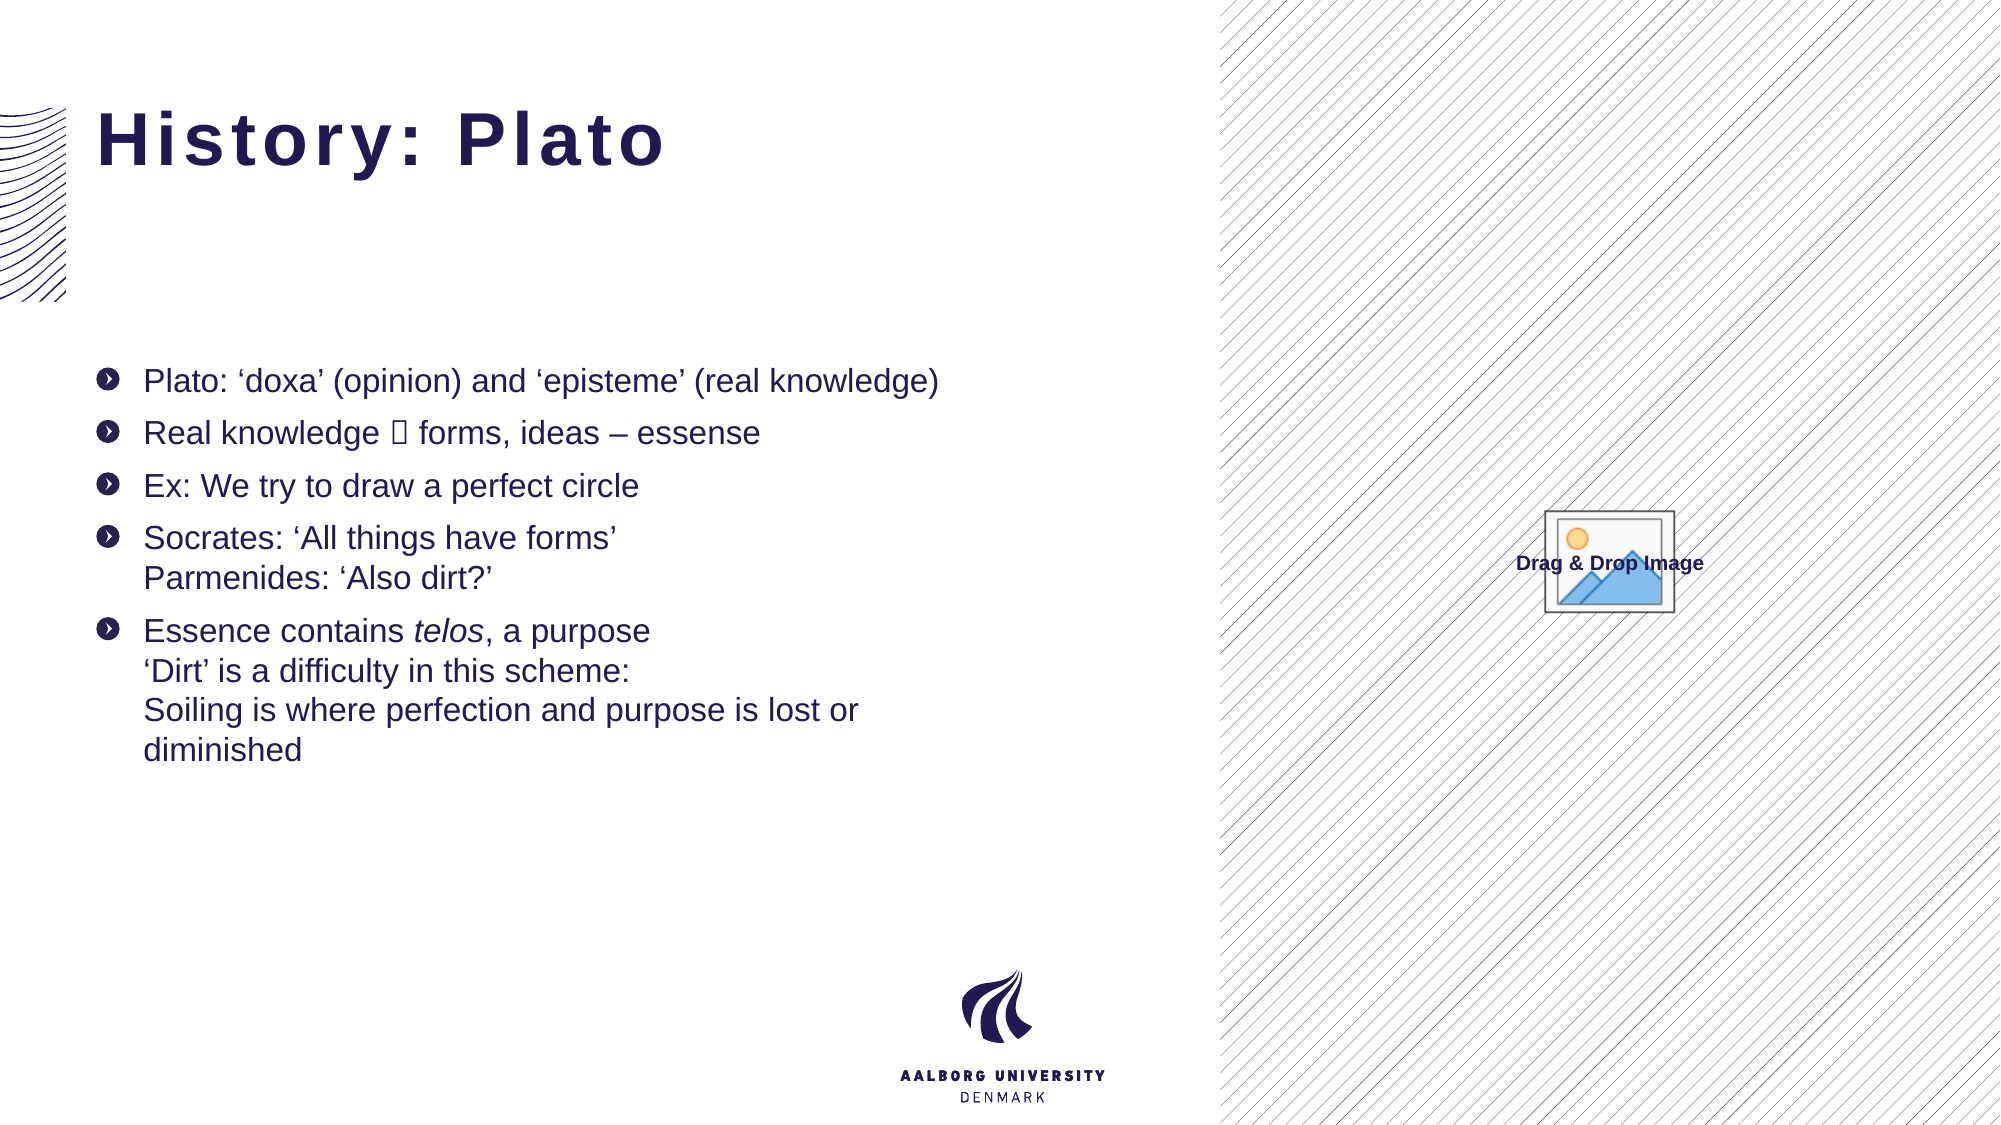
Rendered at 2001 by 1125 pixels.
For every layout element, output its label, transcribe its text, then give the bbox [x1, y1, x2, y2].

list Plato: ‘doxa’ (opinion) and ‘episteme’ (real knowledge) Real knowledge  forms, ideas – essense Ex: We try to draw a perfect circle Socrates: ‘All things have forms’ Parmenides: ‘Also dirt?’ Essence contains telos, a purpose ‘Dirt’ is a difficulty in this scheme: Soiling is where perfection and purpose is lost or diminished [96, 351, 967, 968]
title History: Plato [96, 58, 833, 325]
picture [1220, 0, 2000, 1125]
